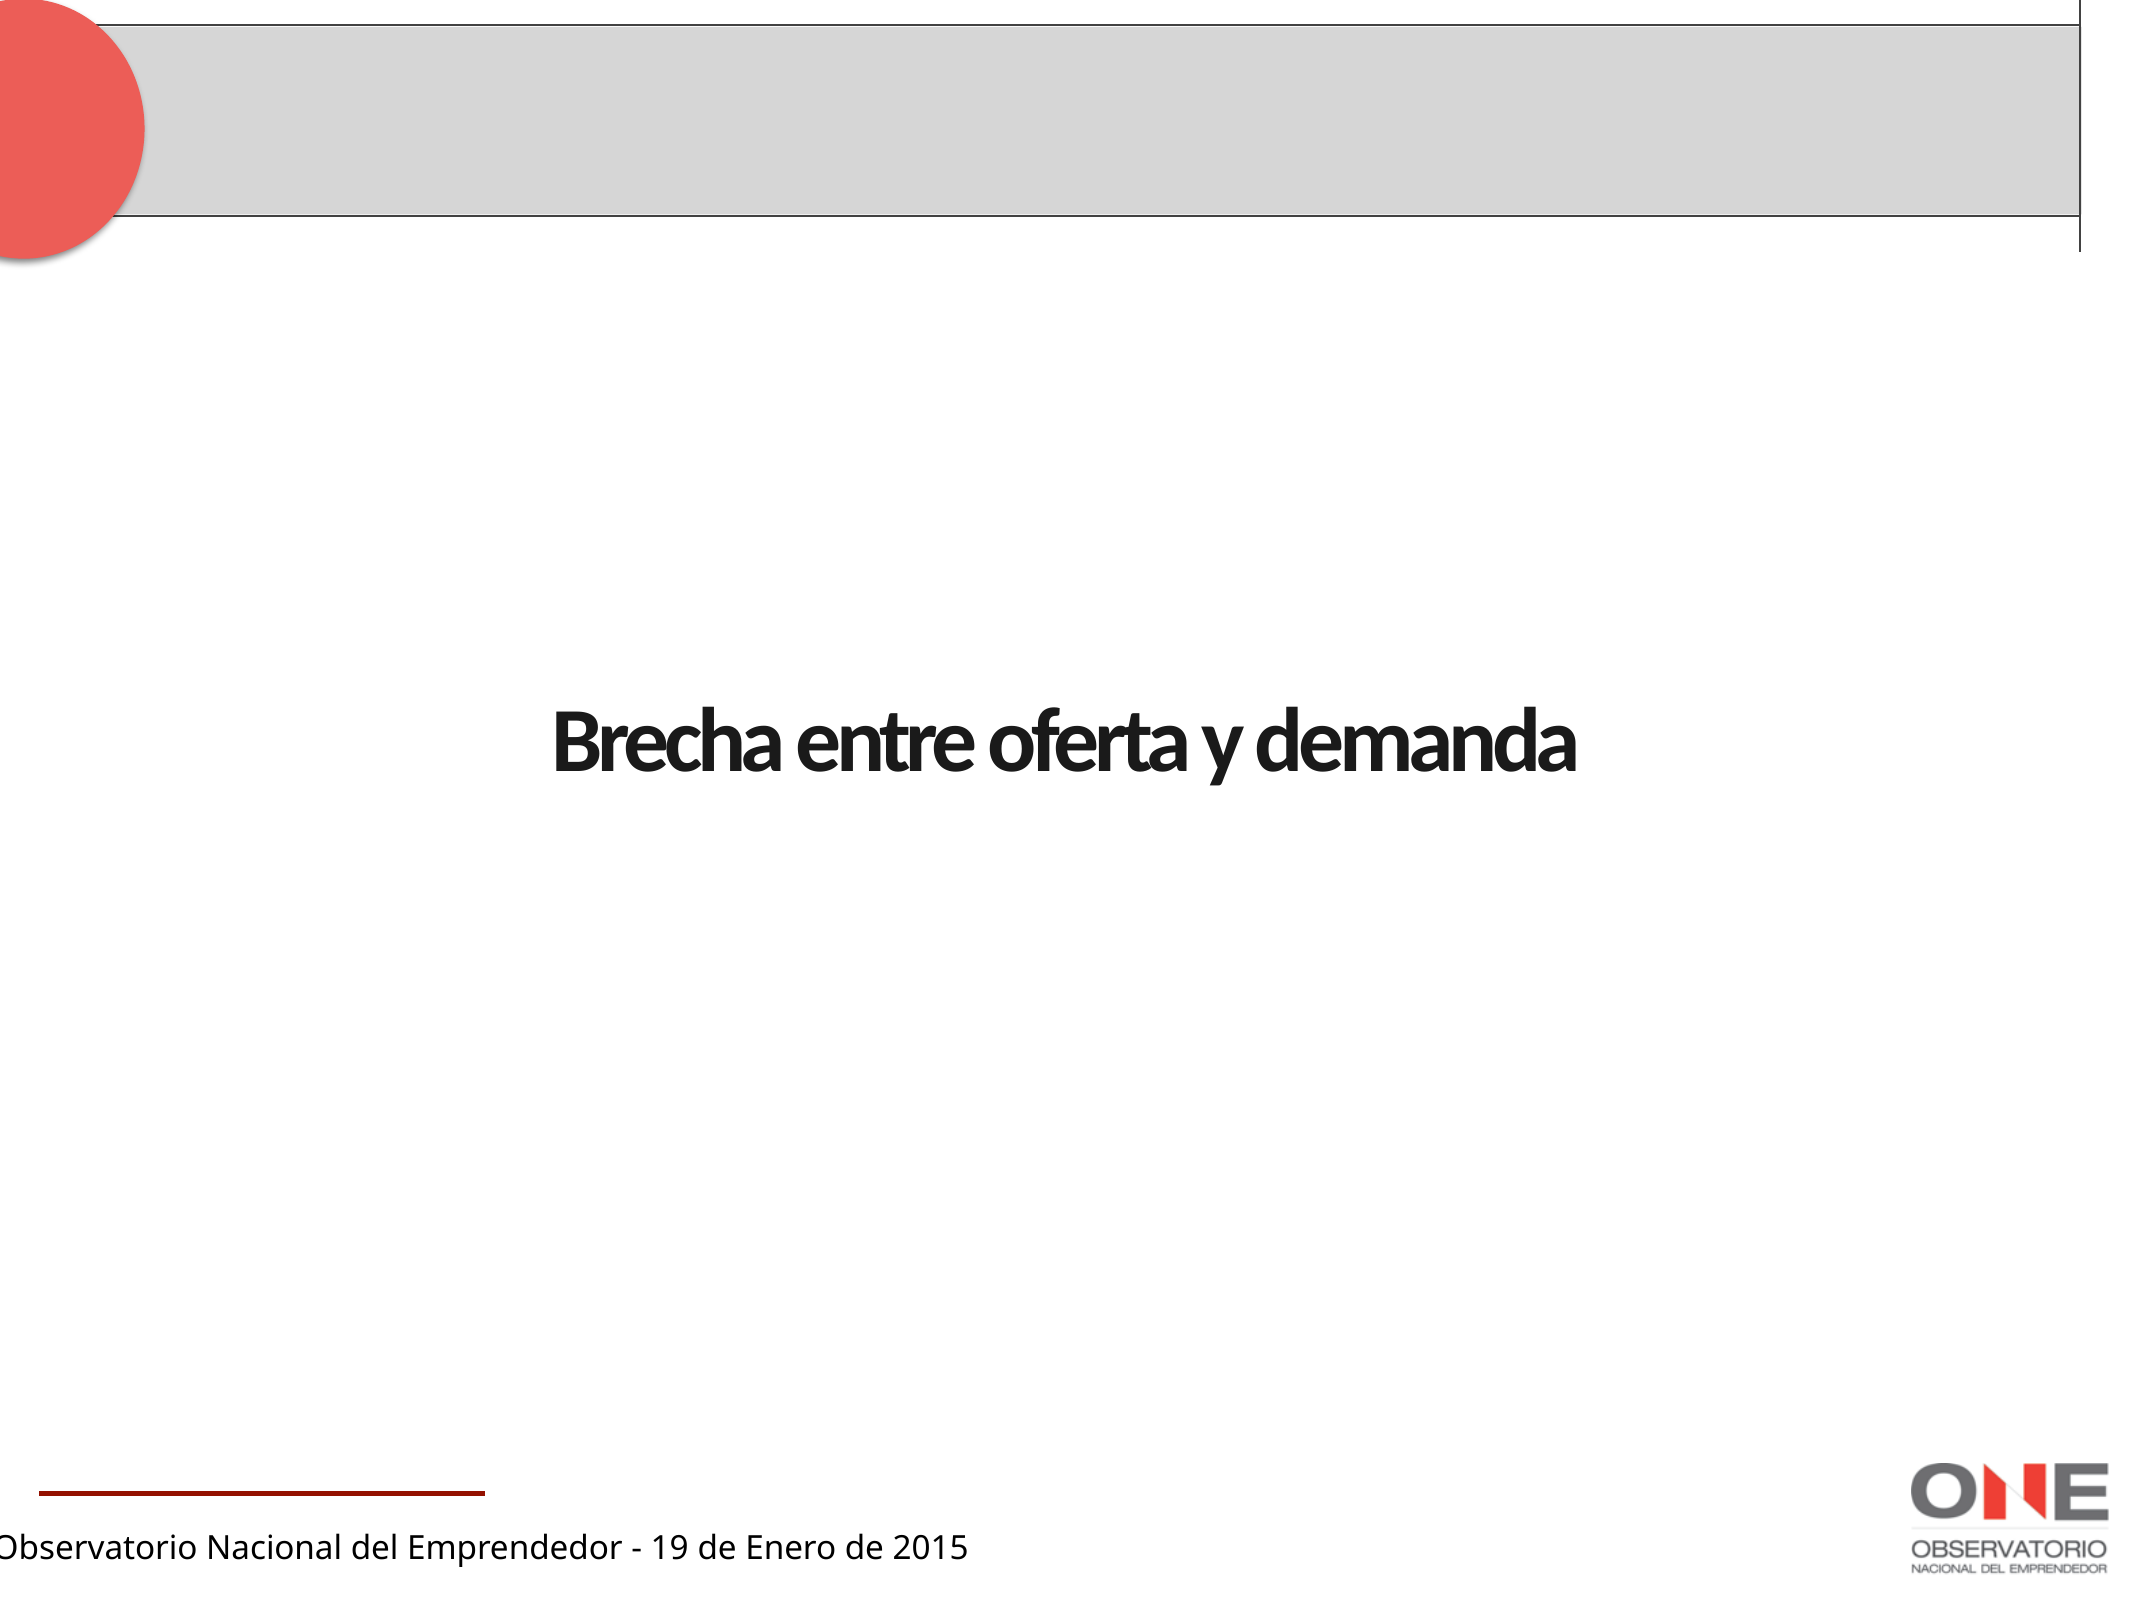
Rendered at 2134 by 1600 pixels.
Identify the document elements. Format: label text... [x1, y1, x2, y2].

picture [1911, 1463, 2117, 1588]
text_box Brecha entre oferta y demanda [48, 683, 2085, 800]
